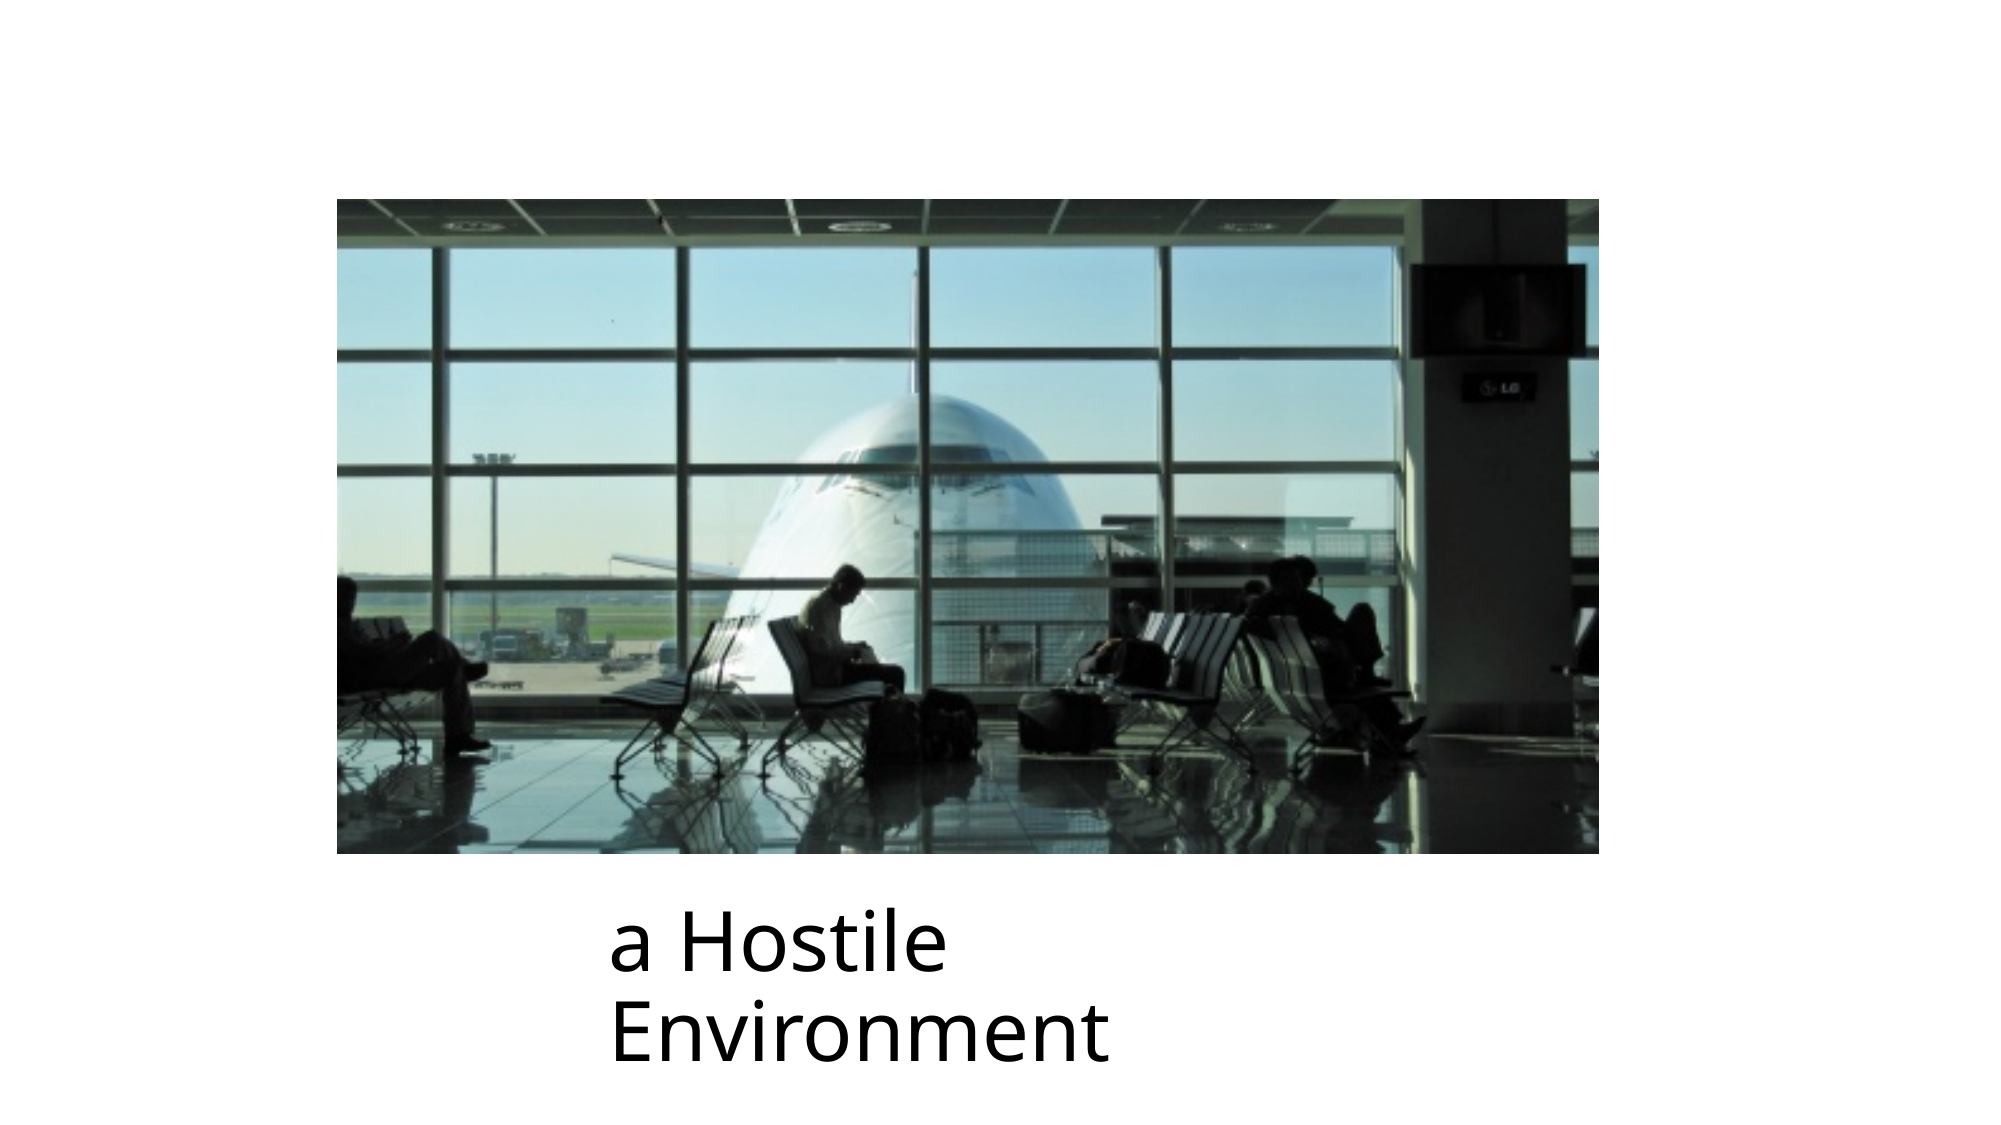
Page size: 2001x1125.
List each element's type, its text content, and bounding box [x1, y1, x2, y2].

picture [337, 199, 1599, 854]
title a Hostile Environment [593, 881, 1393, 1099]
